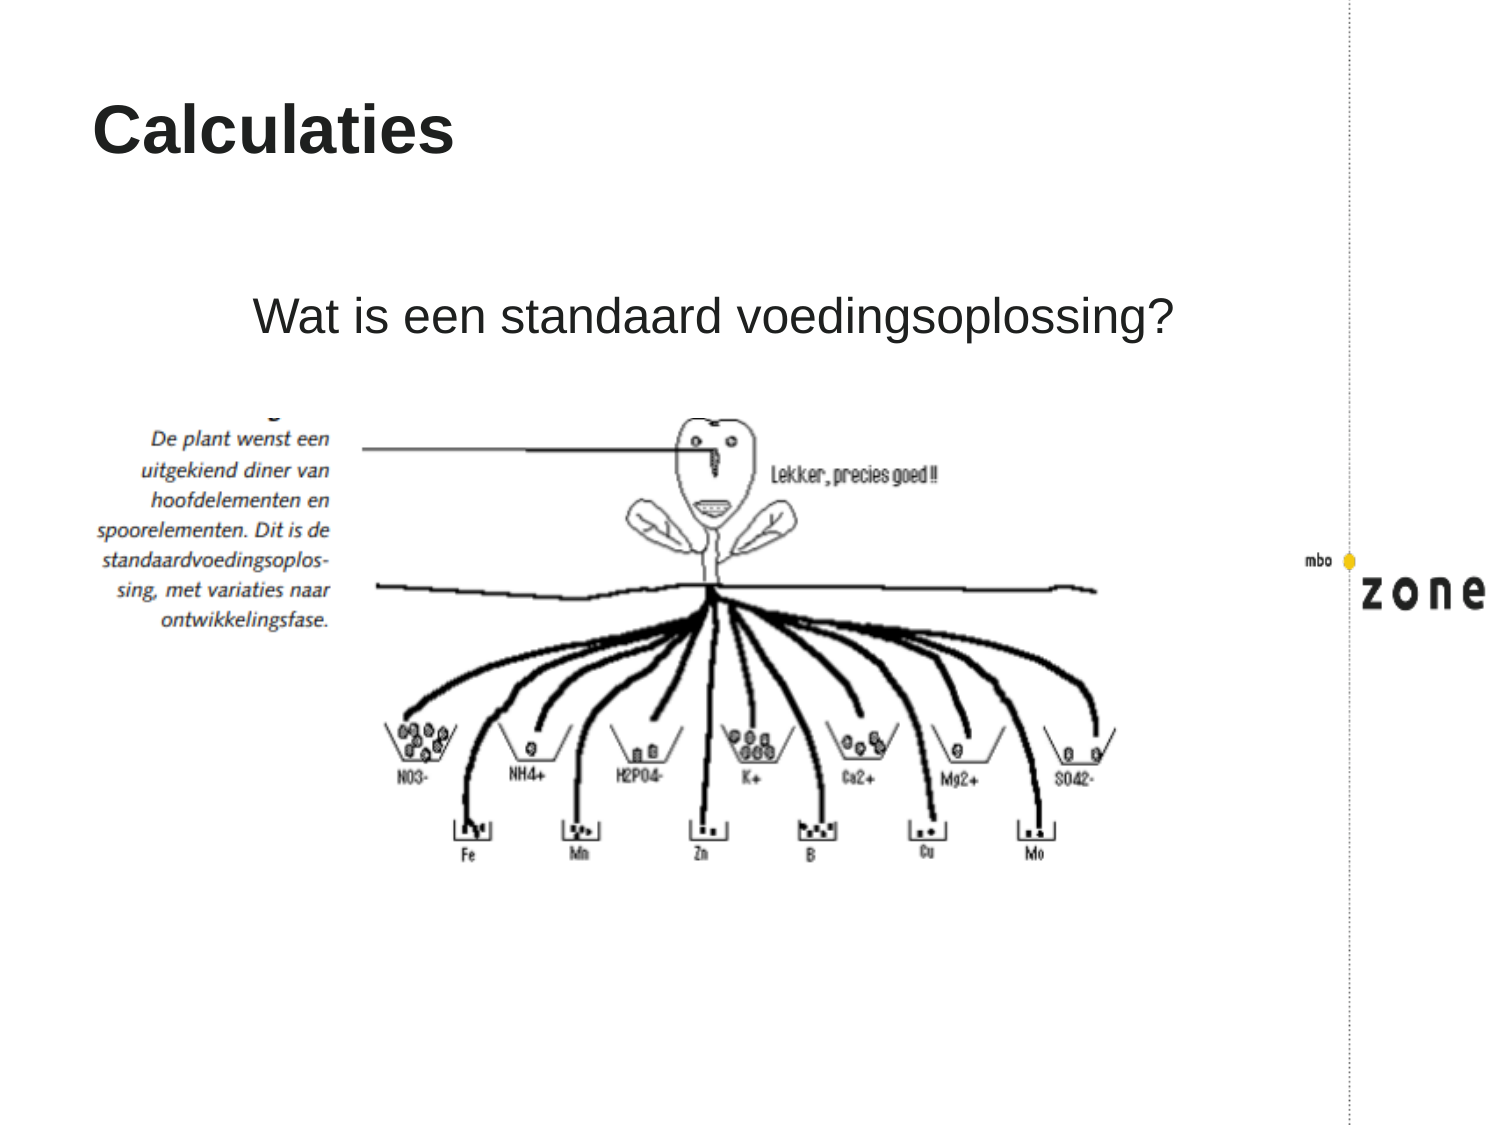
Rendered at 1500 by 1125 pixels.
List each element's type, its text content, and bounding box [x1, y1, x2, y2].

list Wat is een standaard voedingsoplossing? [252, 283, 1341, 998]
title Calculaties [93, 94, 1205, 272]
picture [13, 418, 1253, 917]
picture [1197, 0, 1500, 1125]
